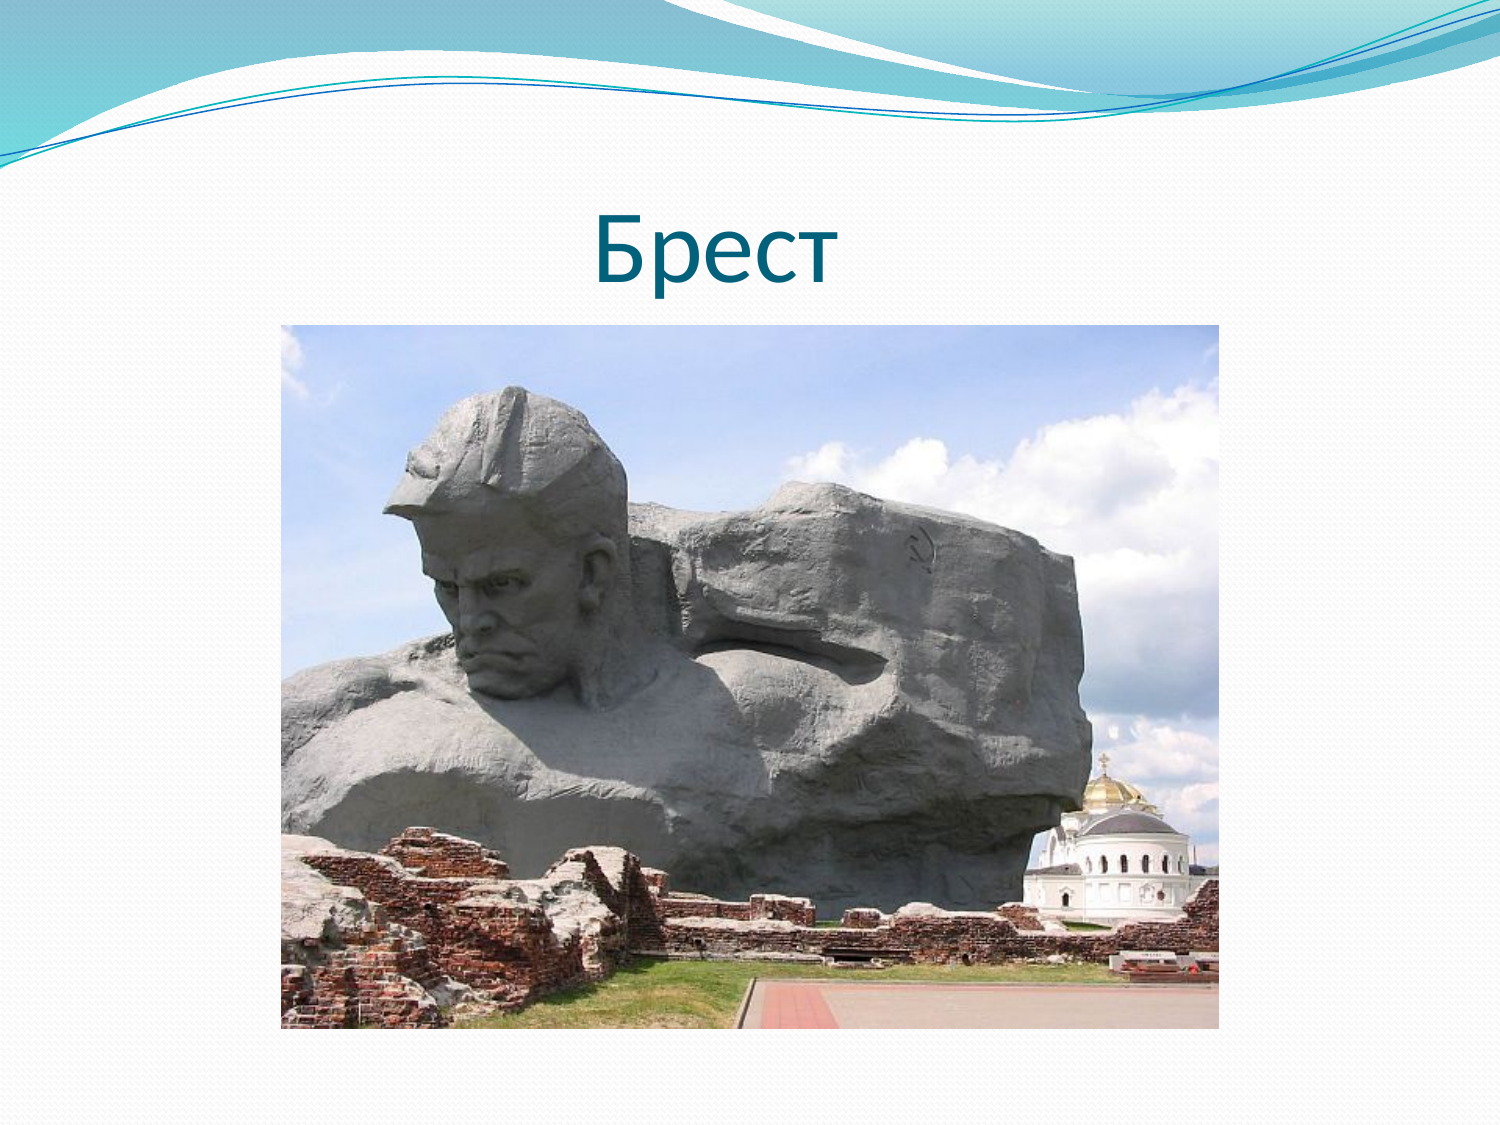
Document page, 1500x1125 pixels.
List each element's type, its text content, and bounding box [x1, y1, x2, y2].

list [281, 325, 1219, 1030]
title Брест [75, 115, 1425, 303]
